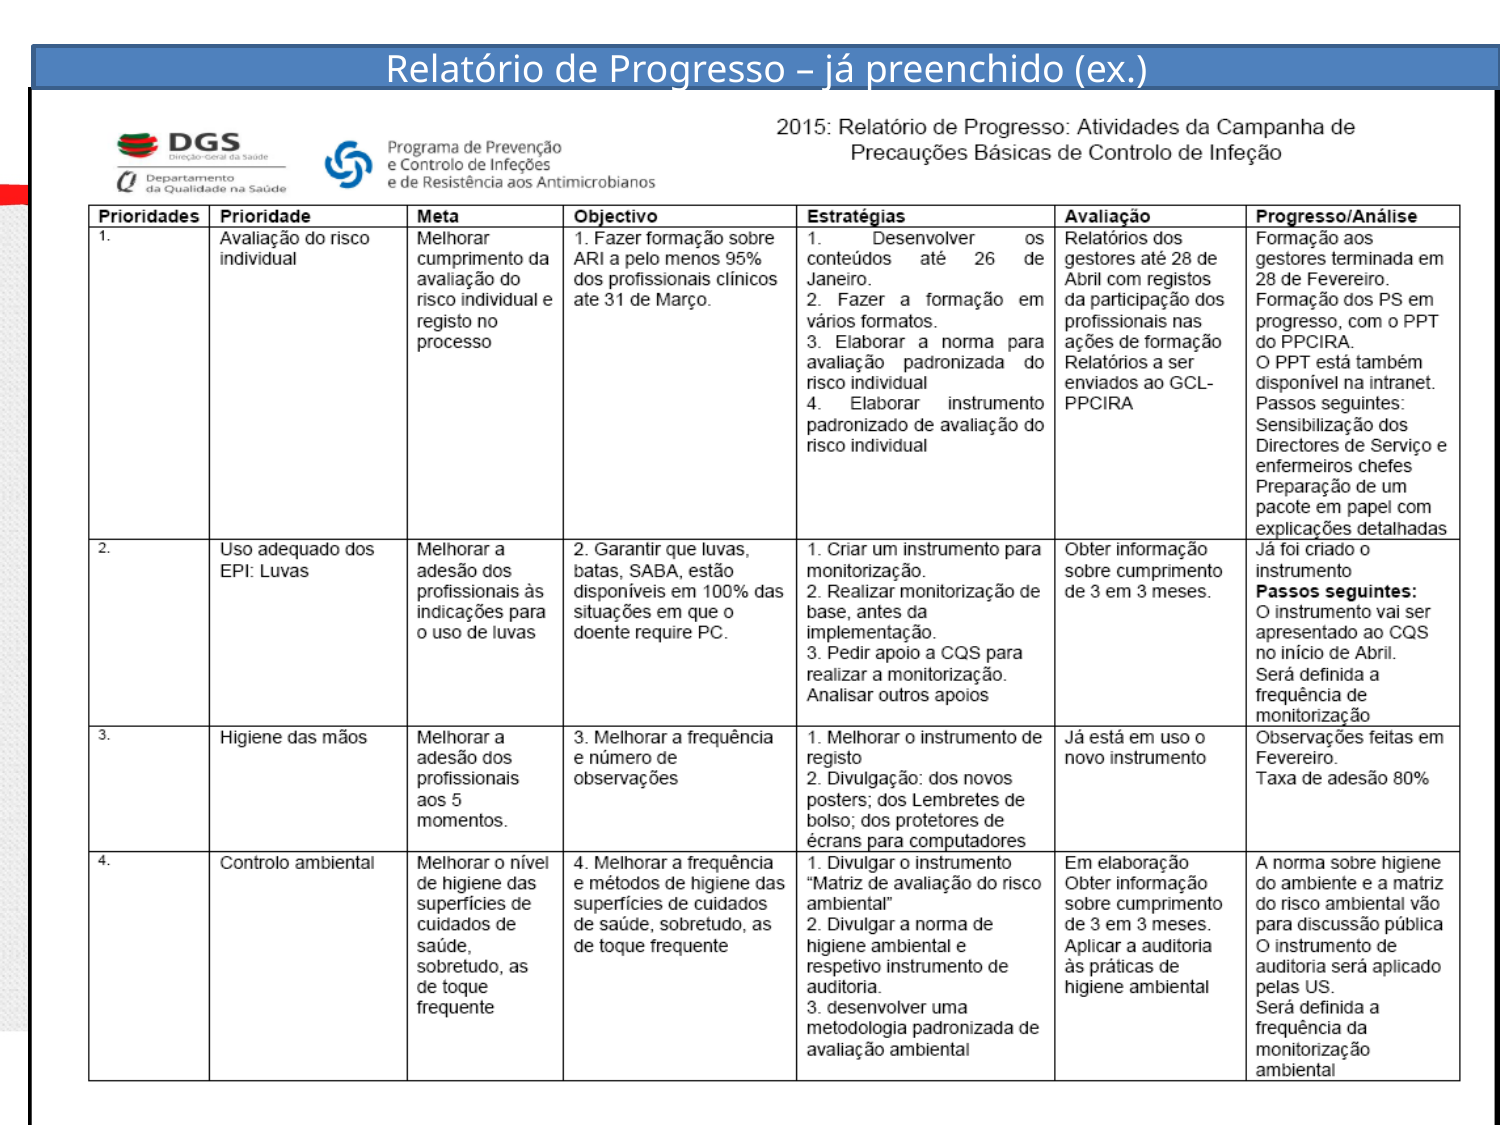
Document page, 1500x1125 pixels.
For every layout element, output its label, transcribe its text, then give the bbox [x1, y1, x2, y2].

picture [0, 0, 1500, 1125]
text_box Relatório de Progresso – já preenchido (ex.) [31, 44, 1500, 87]
